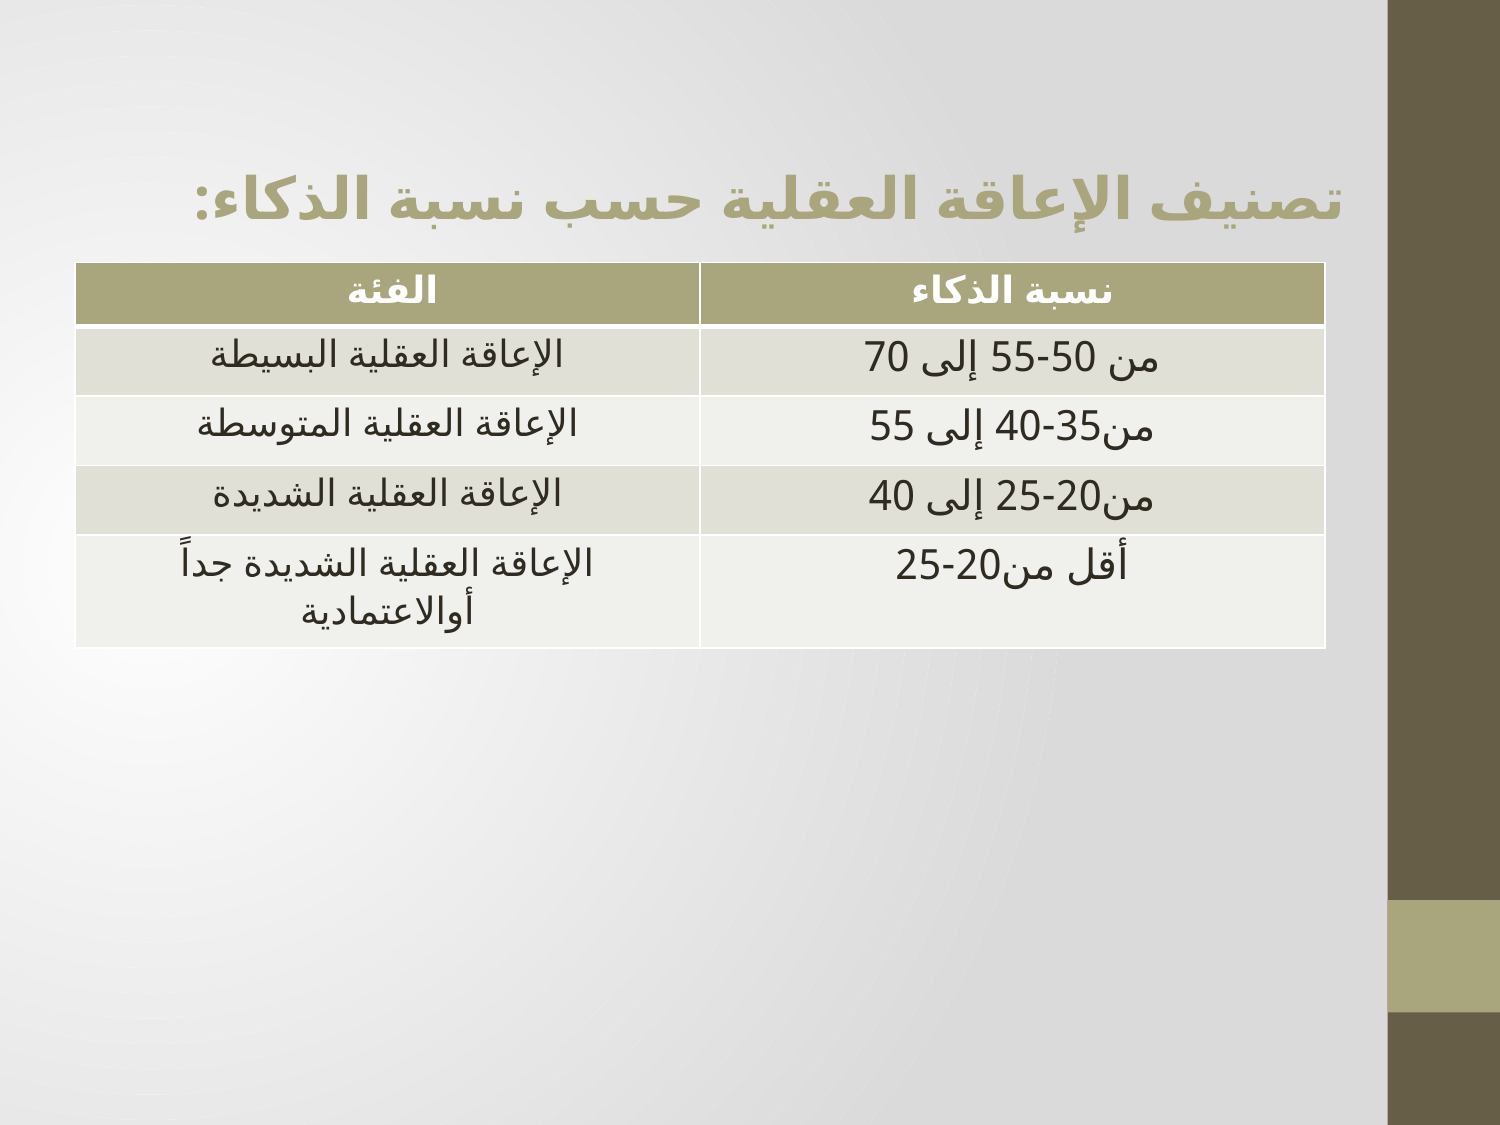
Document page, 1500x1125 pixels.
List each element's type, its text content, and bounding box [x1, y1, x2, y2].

table_header الفئة [76, 263, 699, 324]
table_cell من20-25 إلى 40 [701, 466, 1324, 534]
table_header نسبة الذكاء [701, 263, 1324, 324]
table_cell من35-40 إلى 55 [701, 397, 1324, 465]
table_cell الإعاقة العقلية البسيطة [76, 329, 699, 395]
table_cell الإعاقة العقلية الشديدة جداً أوالاعتمادية [76, 536, 699, 647]
list تصنيف الإعاقة العقلية حسب نسبة الذكاء: [0, 82, 1425, 1090]
table_cell أقل من20-25 [701, 536, 1324, 647]
table_cell من 50-55 إلى 70 [701, 329, 1324, 395]
table_cell الإعاقة العقلية الشديدة [76, 466, 699, 534]
table_cell الإعاقة العقلية المتوسطة [76, 397, 699, 465]
